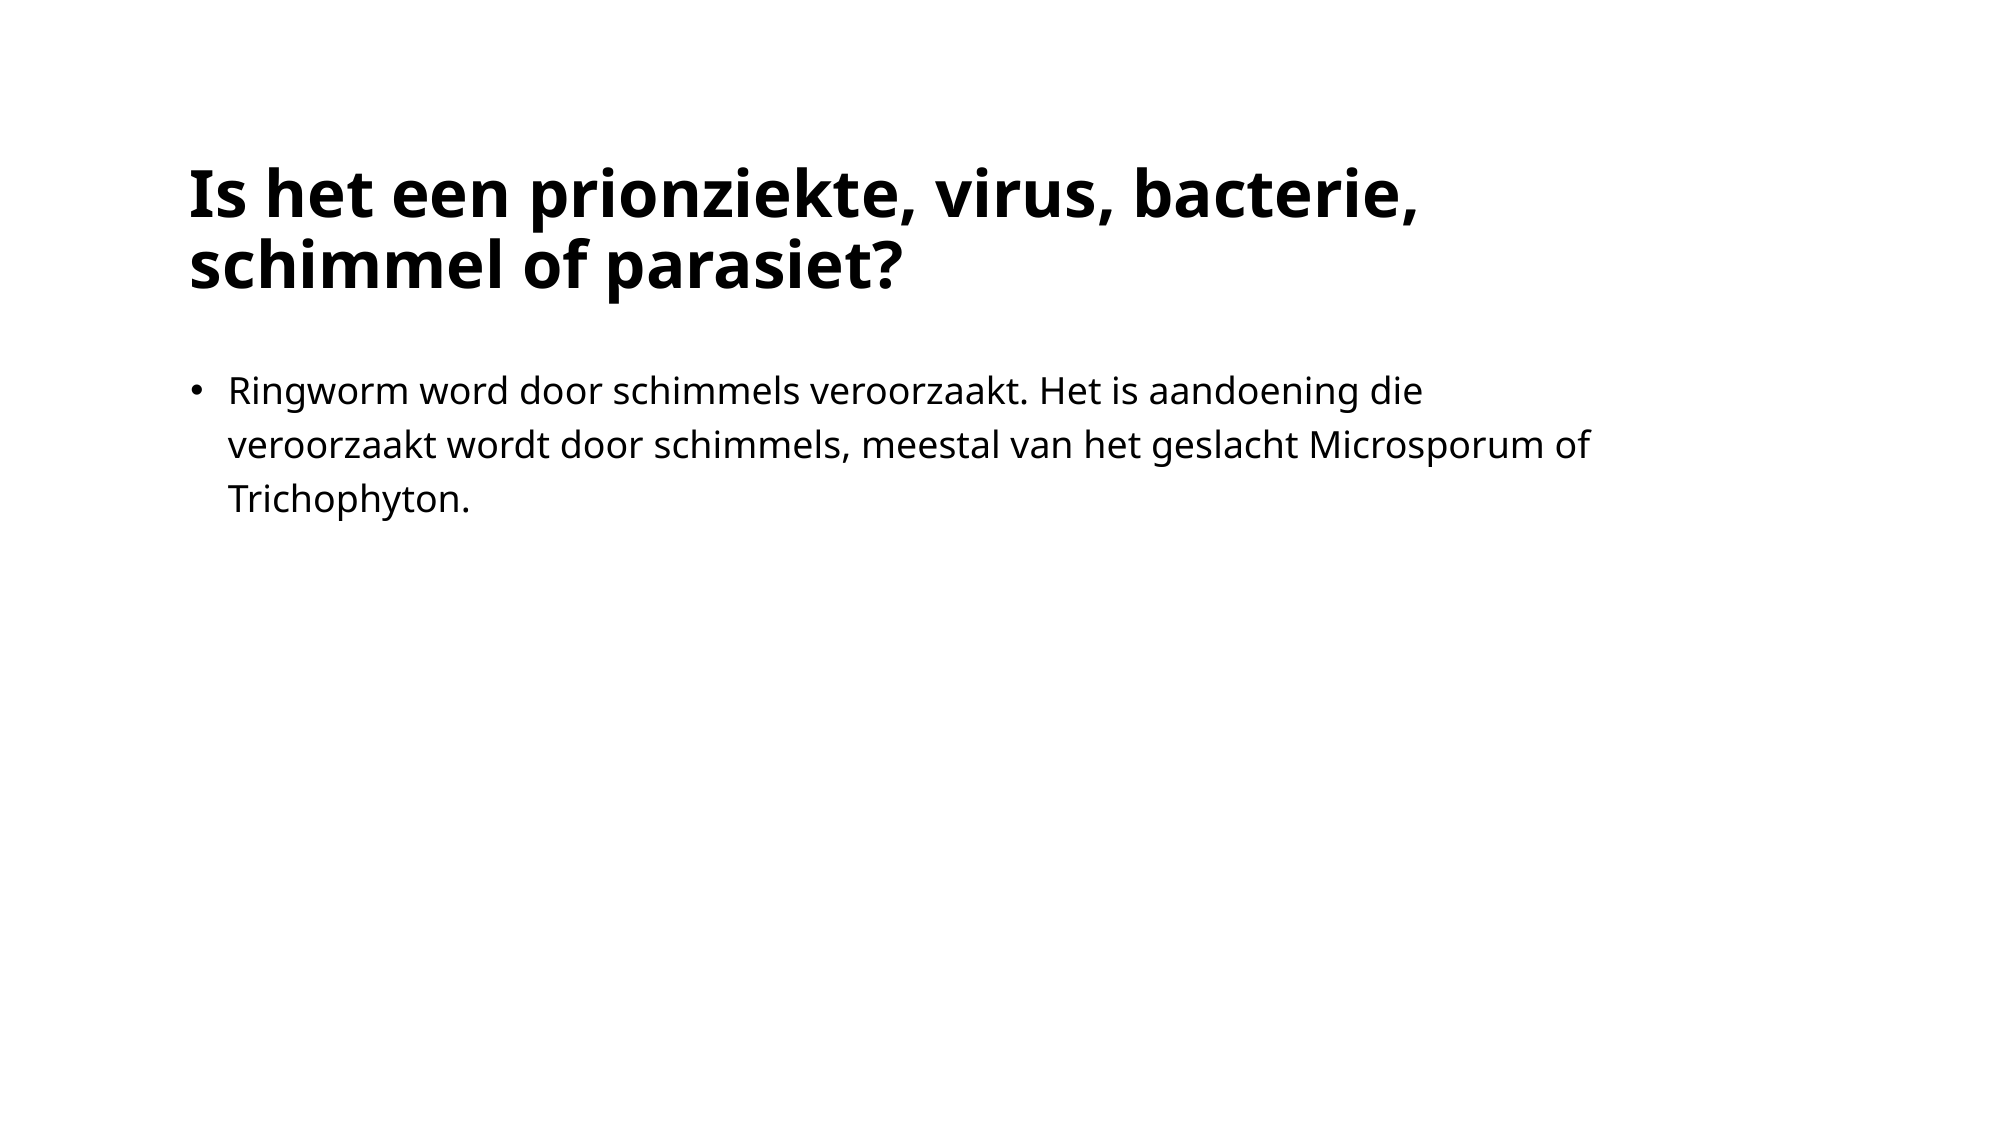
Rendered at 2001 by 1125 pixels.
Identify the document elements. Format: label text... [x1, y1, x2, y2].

title Is het een prionziekte, virus, bacterie, schimmel of parasiet? [174, 153, 1633, 311]
list Ringworm word door schimmels veroorzaakt. Het is aandoening die veroorzaakt wordt door schimmels, meestal van het geslacht Microsporum of Trichophyton. [175, 351, 1633, 955]
